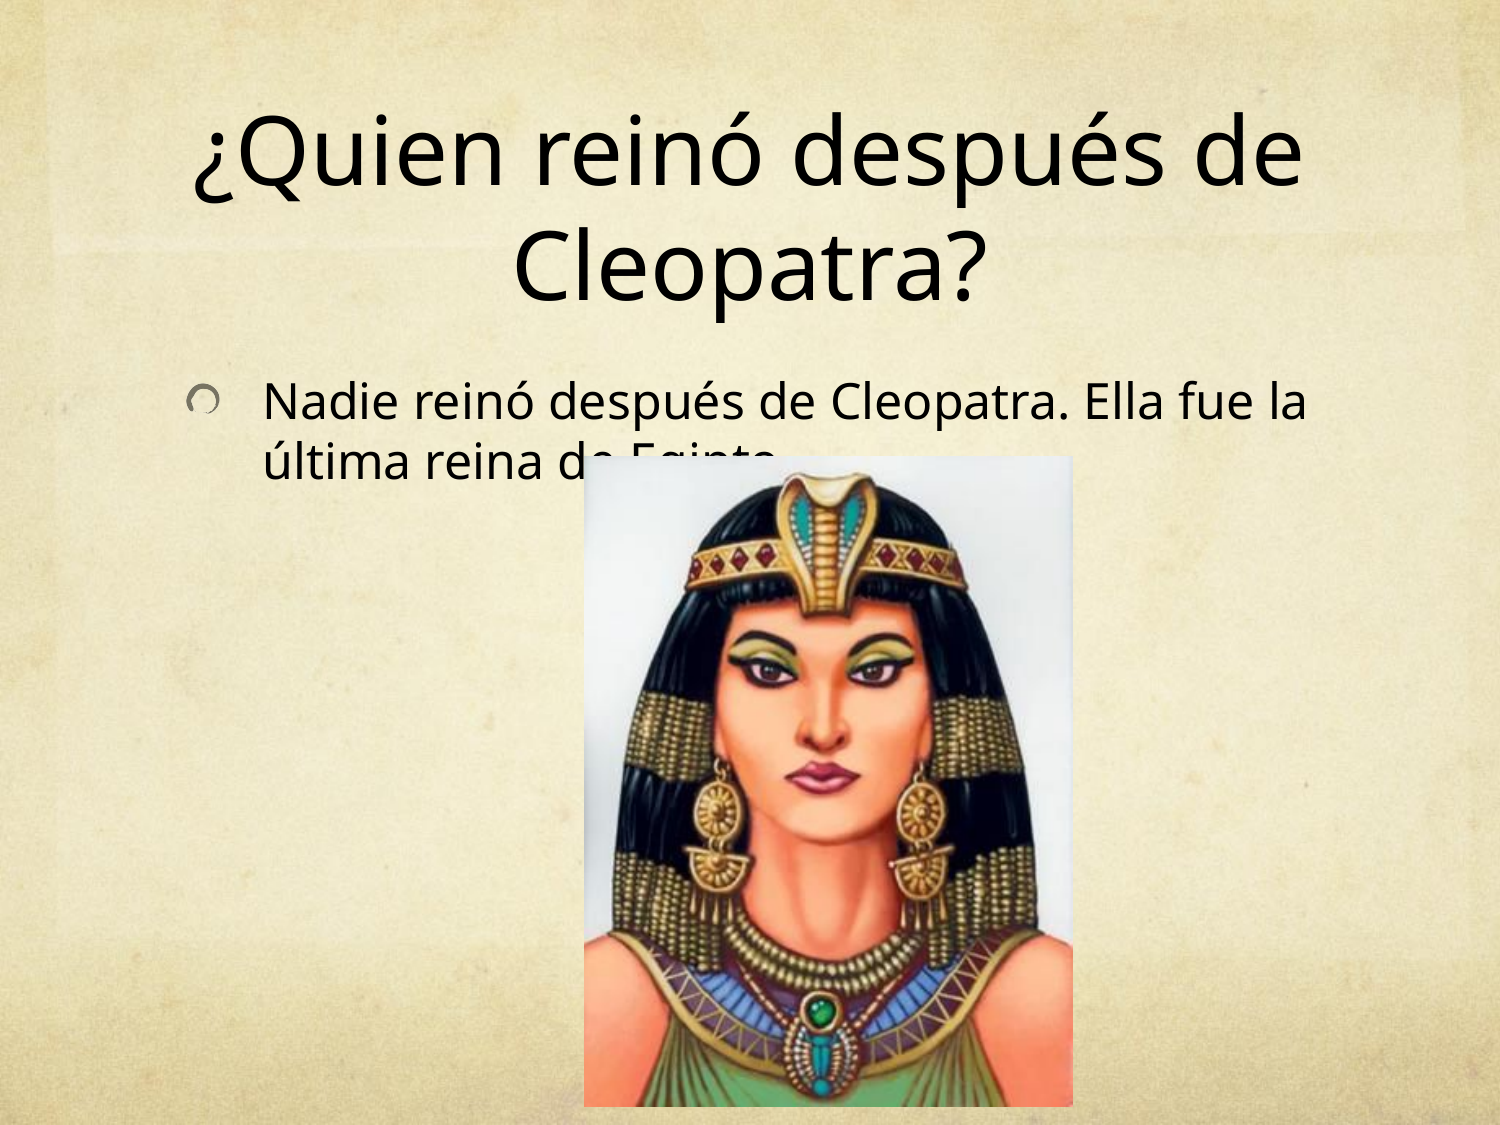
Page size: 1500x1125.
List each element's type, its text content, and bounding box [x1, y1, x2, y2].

list Nadie reinó después de Cleopatra. Ella fue la última reina de Egipto. [171, 361, 1371, 1028]
title ¿Quien reinó después de Cleopatra? [150, 82, 1350, 327]
picture [0, 0, 1500, 1125]
